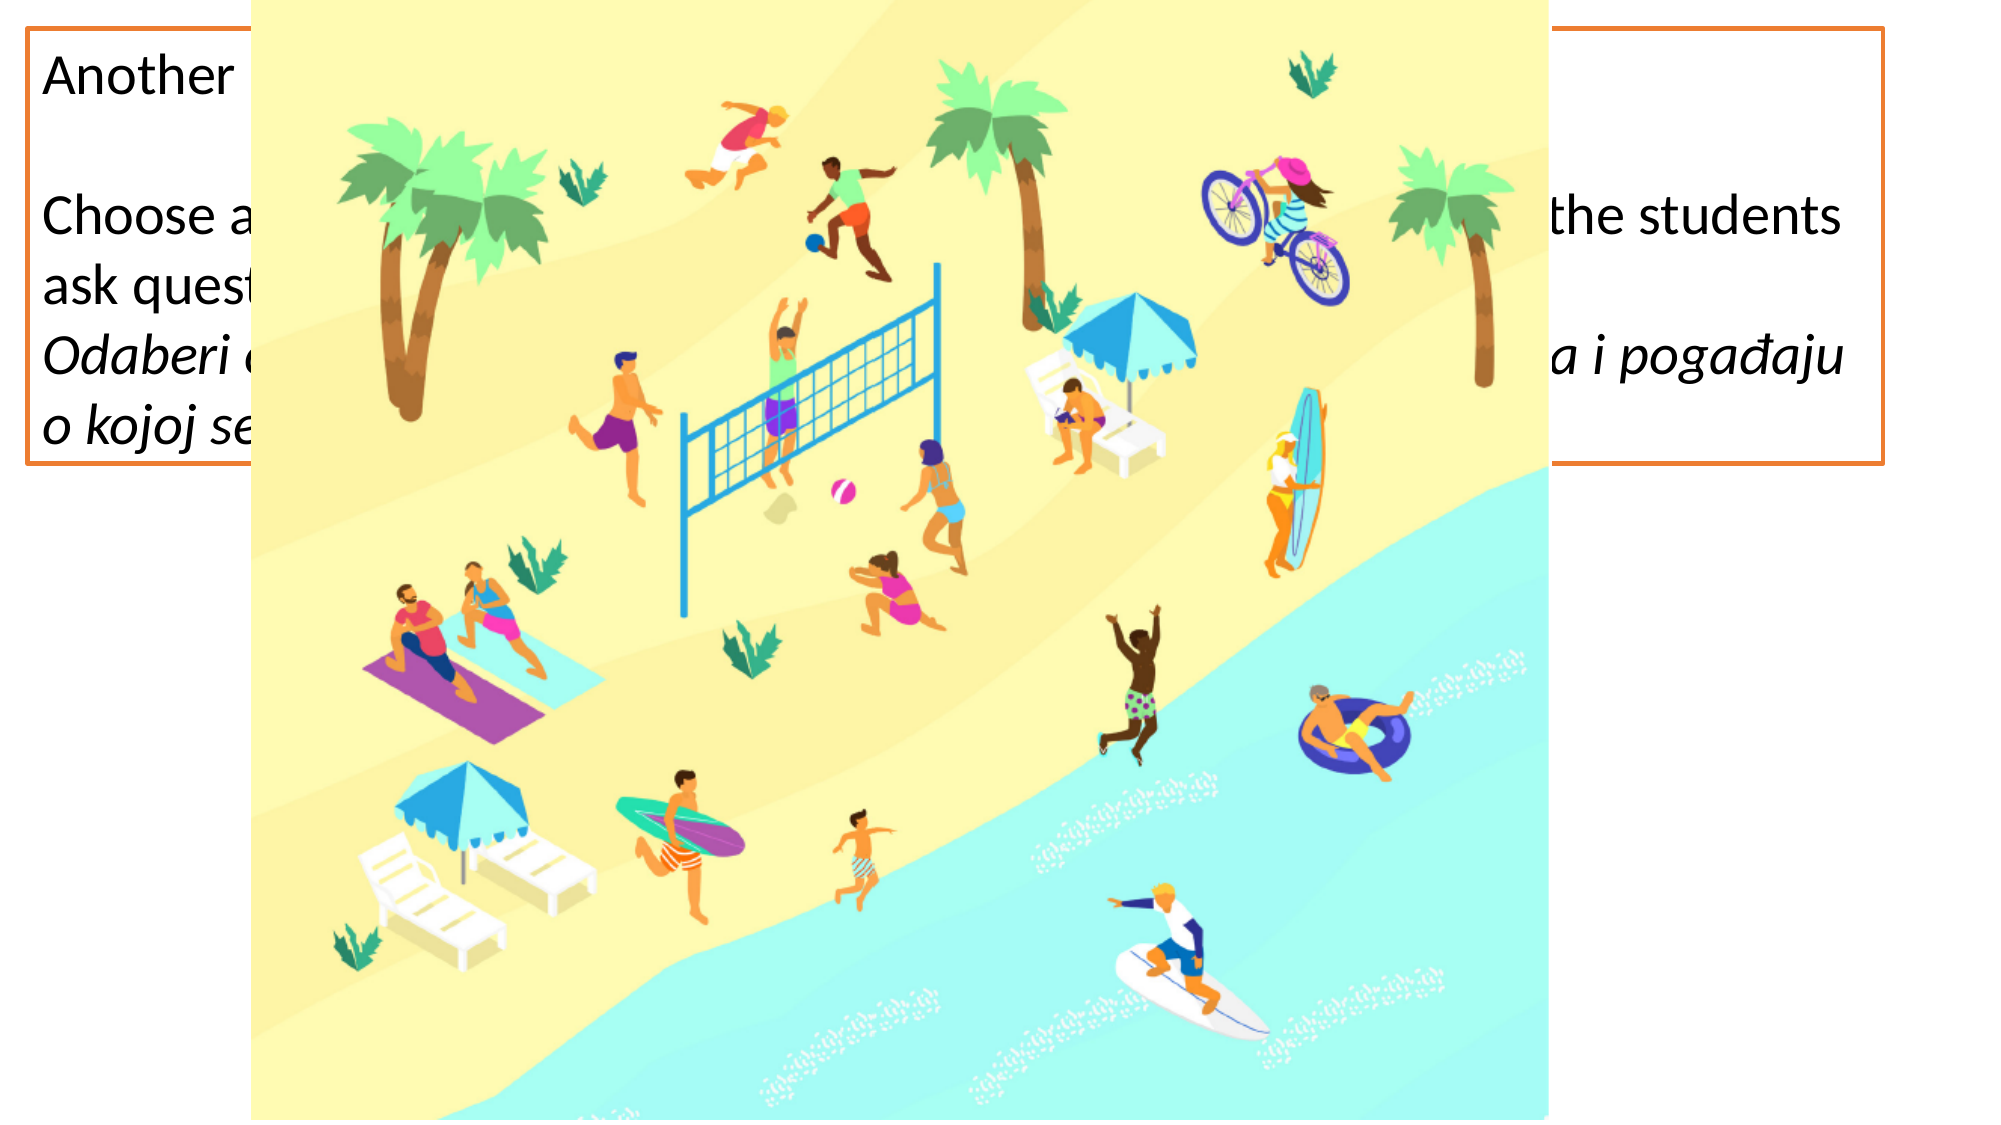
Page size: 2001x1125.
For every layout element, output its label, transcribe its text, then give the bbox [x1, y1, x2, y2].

text_box Another option / Alternativna opcija: Choose a person from one of the following pictures. The rest of the students ask questions and guess which person you chose. Odaberi osobu s jedne od slika, a ostali učenici postavljaju pitanja i pogađaju o kojoj se osobi radi. [27, 28, 251, 464]
text_box Another option / Alternativna opcija: Choose a person from one of the following pictures. The rest of the students ask questions and guess which person you chose. Odaberi osobu s jedne od slika, a ostali učenici postavljaju pitanja i pogađaju o kojoj se osobi radi. [1553, 28, 1884, 464]
picture [251, 0, 1553, 1120]
